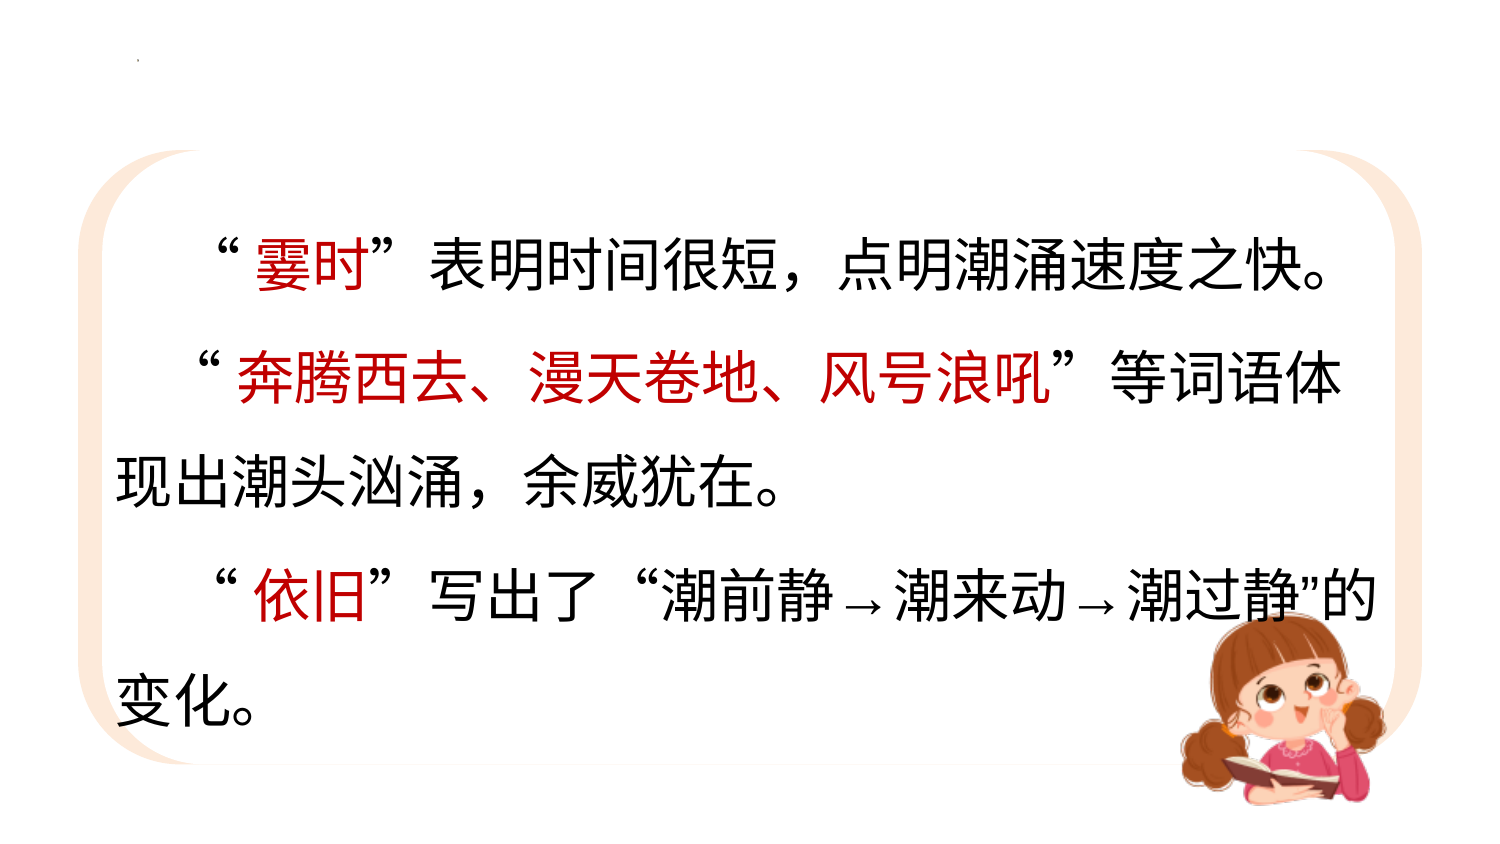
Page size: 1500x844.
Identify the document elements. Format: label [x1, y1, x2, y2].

text_box [78, 150, 1422, 821]
